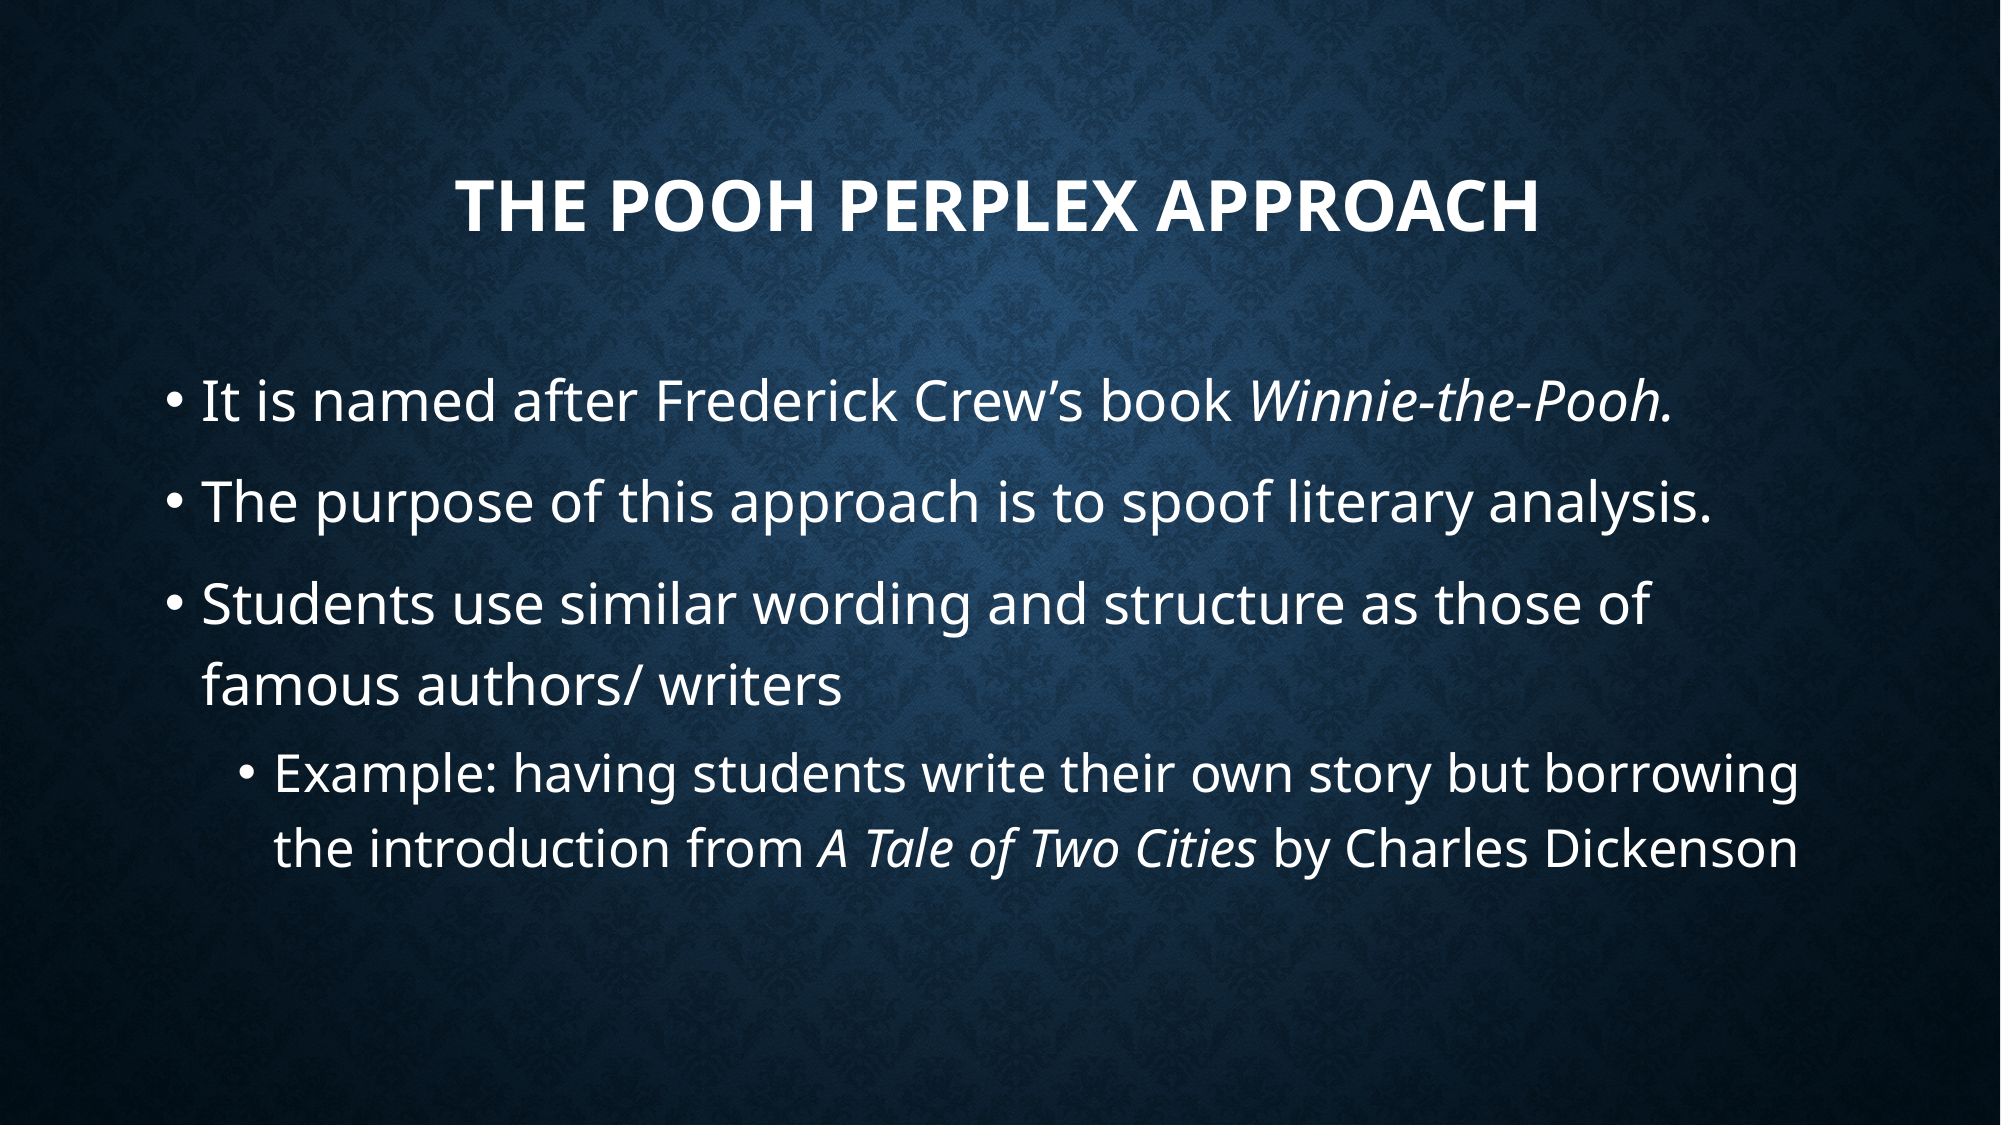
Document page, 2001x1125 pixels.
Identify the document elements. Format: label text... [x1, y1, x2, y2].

title The Pooh Perplex approach [149, 99, 1849, 318]
list It is named after Frederick Crew’s book Winnie-the-Pooh. The purpose of this approach is to spoof literary analysis. Students use similar wording and structure as those of famous authors/ writers Example: having students write their own story but borrowing the introduction from A Tale of Two Cities by Charles Dickenson [149, 343, 1849, 950]
